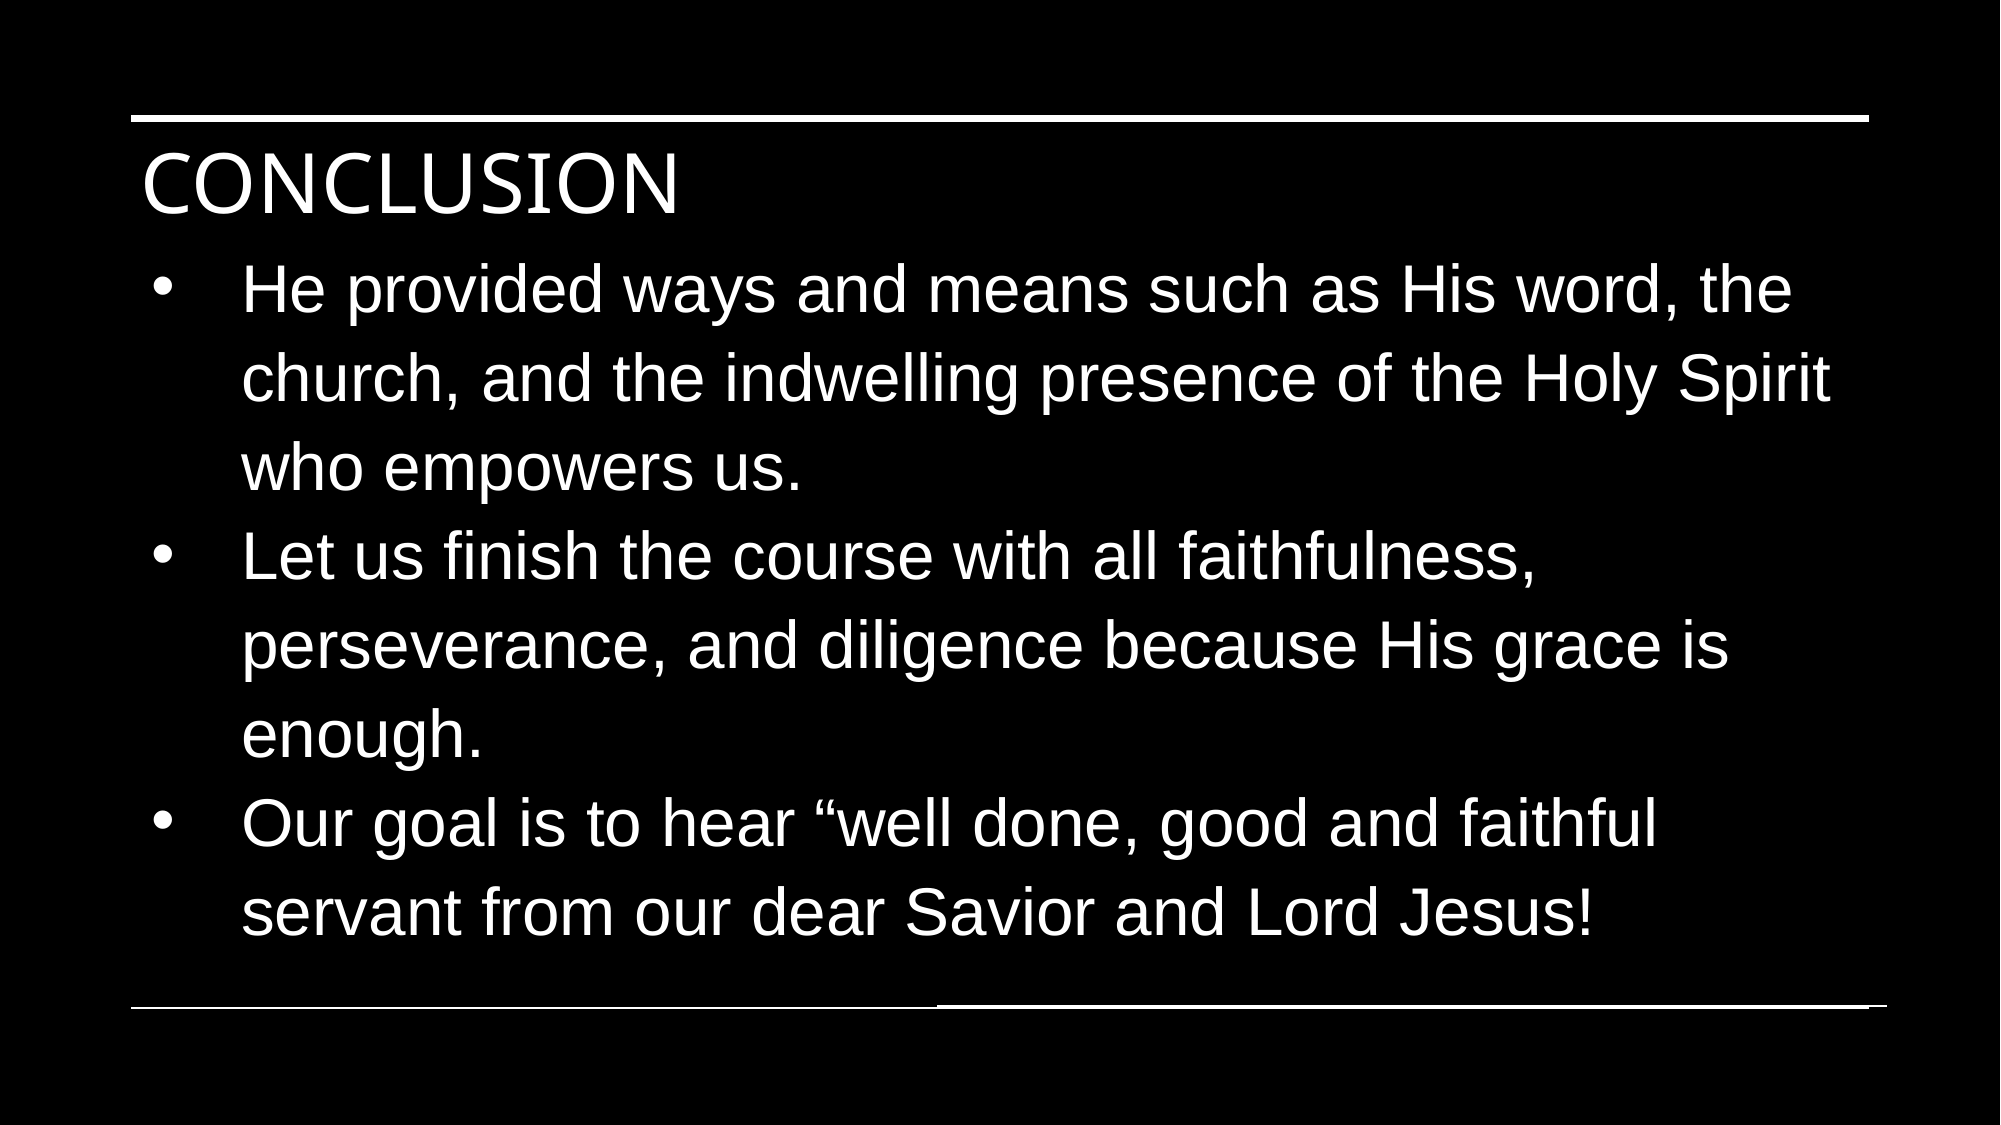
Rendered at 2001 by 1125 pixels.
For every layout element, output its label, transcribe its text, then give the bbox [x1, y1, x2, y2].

title conclusion [125, 112, 791, 249]
list He provided ways and means such as His word, the church, and the indwelling presence of the Holy Spirit who empowers us. Let us finish the course with all faithfulness, perseverance, and diligence because His grace is enough. Our goal is to hear “well done, good and faithful servant from our dear Savior and Lord Jesus! [136, 229, 1864, 970]
